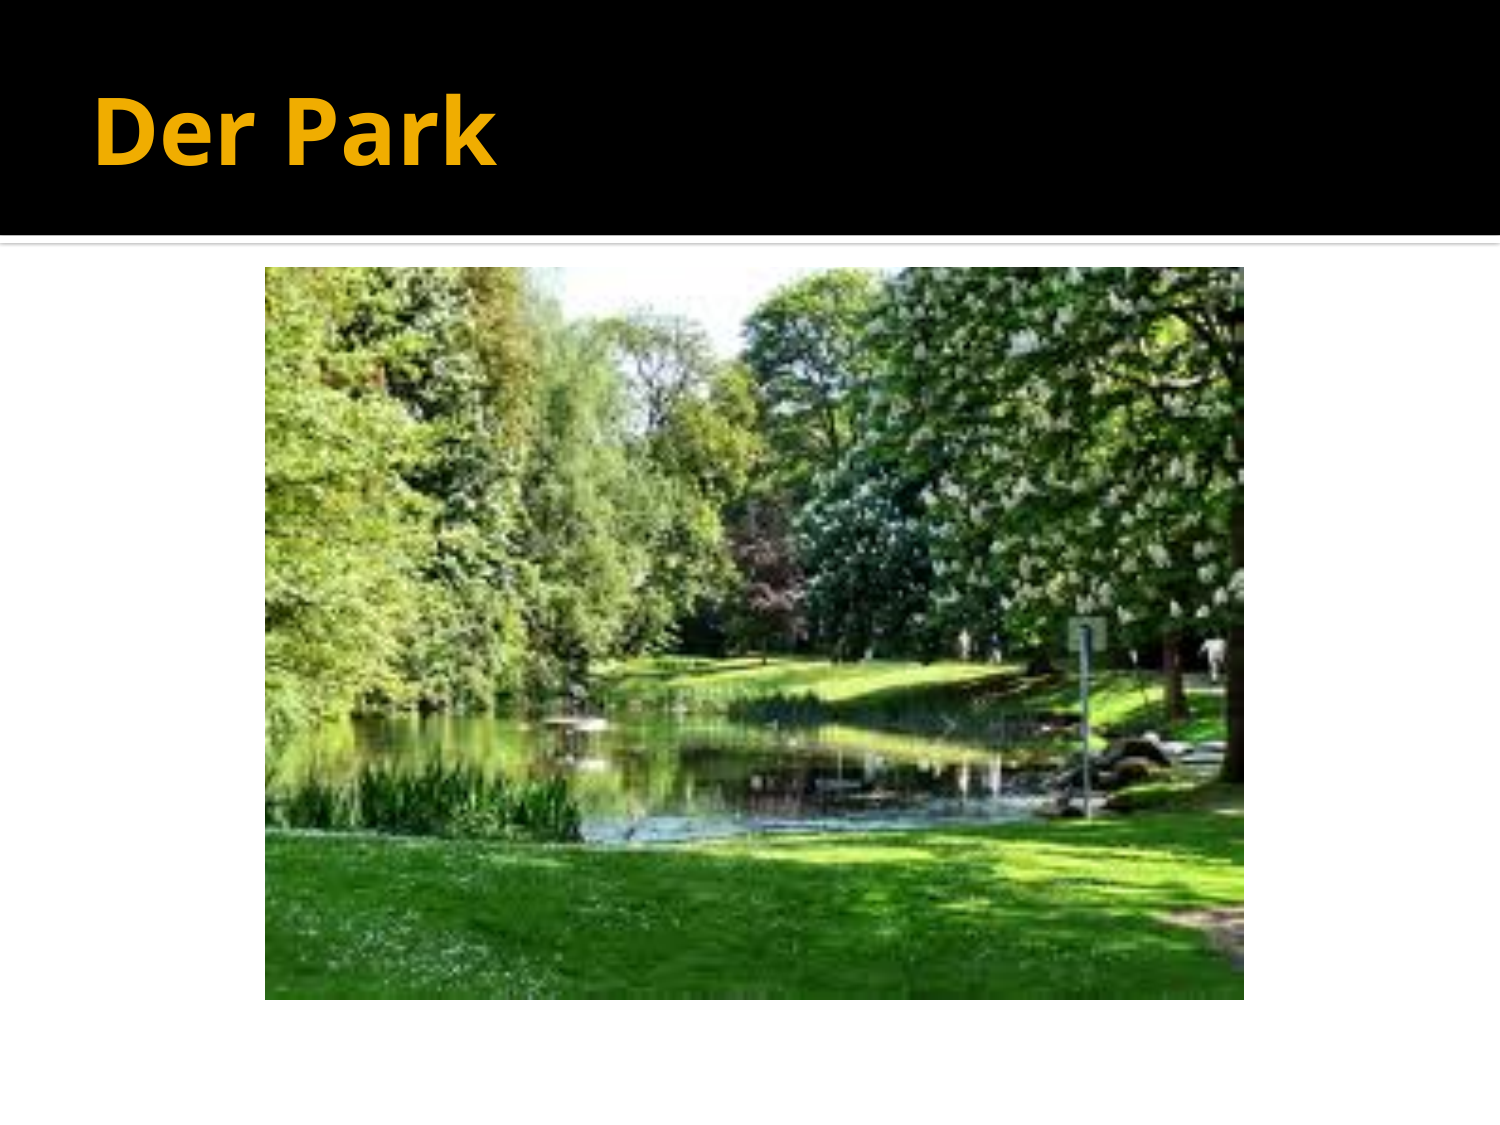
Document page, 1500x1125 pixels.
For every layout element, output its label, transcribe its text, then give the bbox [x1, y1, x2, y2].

picture [265, 267, 1244, 1000]
title Der Park [75, 24, 1425, 231]
